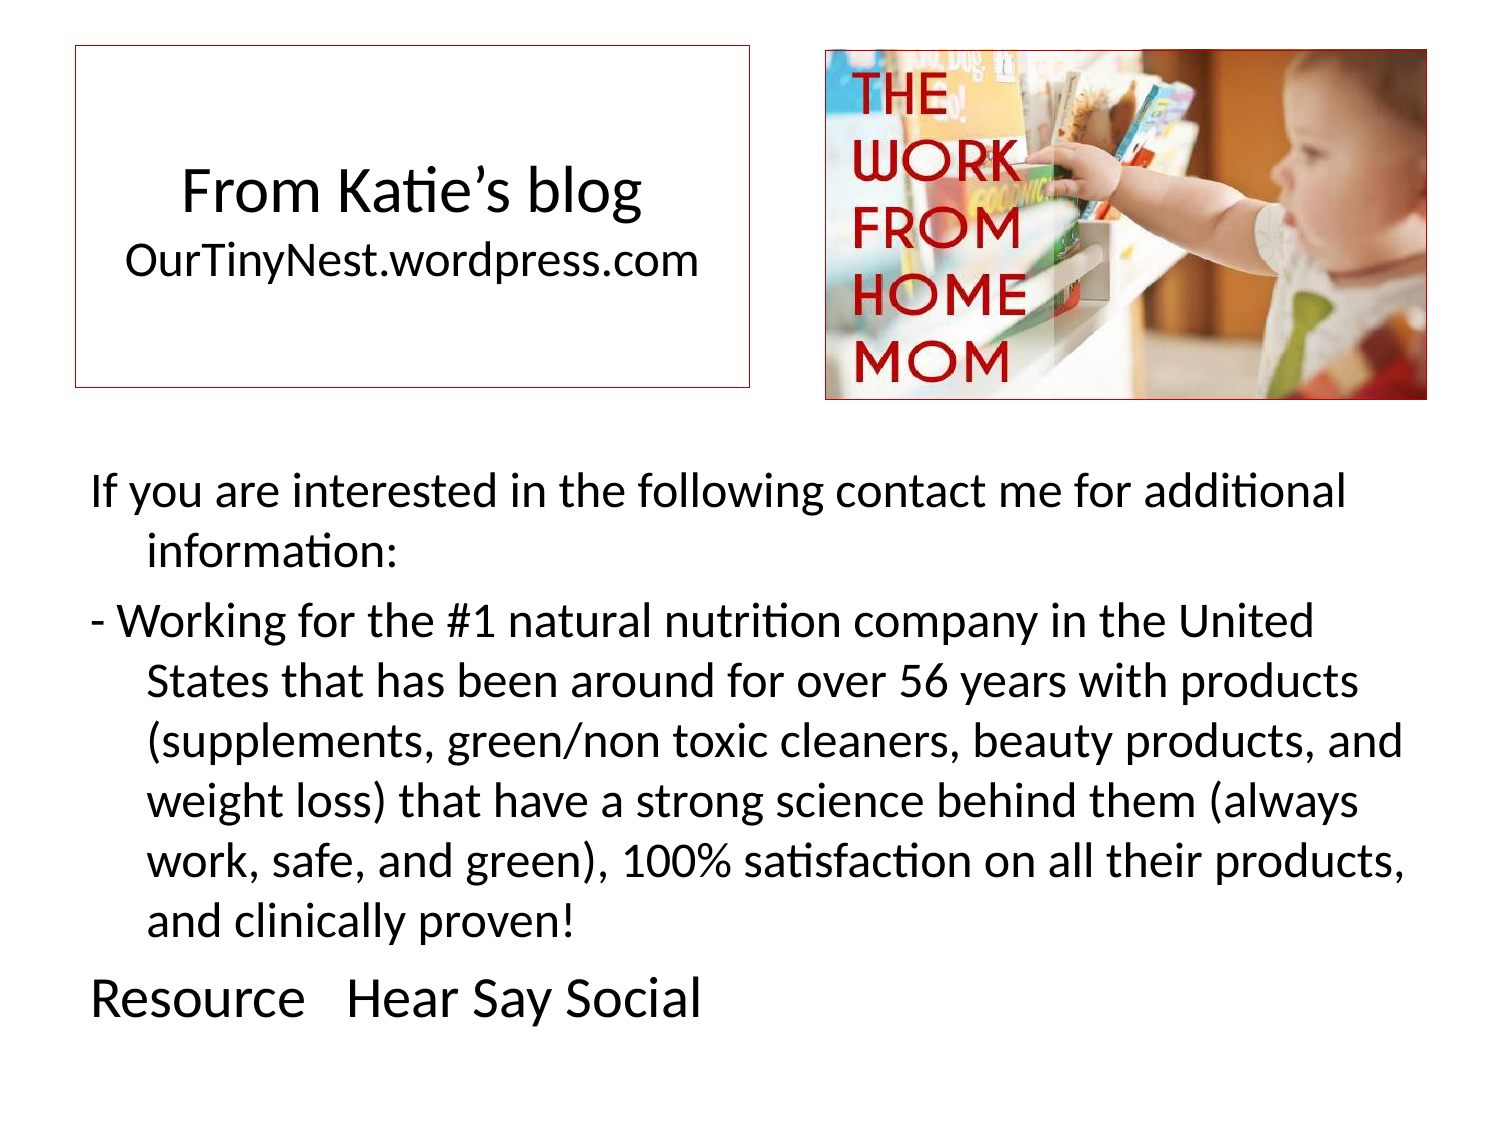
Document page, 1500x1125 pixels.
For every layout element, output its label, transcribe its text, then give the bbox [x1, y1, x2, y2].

title From Katie’s blog OurTinyNest.wordpress.com [75, 45, 750, 388]
list If you are interested in the following contact me for additional information: - Working for the #1 natural nutrition company in the United States that has been around for over 56 years with products (supplements, green/non toxic cleaners, beauty products, and weight loss) that have a strong science behind them (always work, safe, and green), 100% satisfaction on all their products, and clinically proven! Resource Hear Say Social [75, 450, 1425, 1075]
picture [824, 49, 1427, 400]
